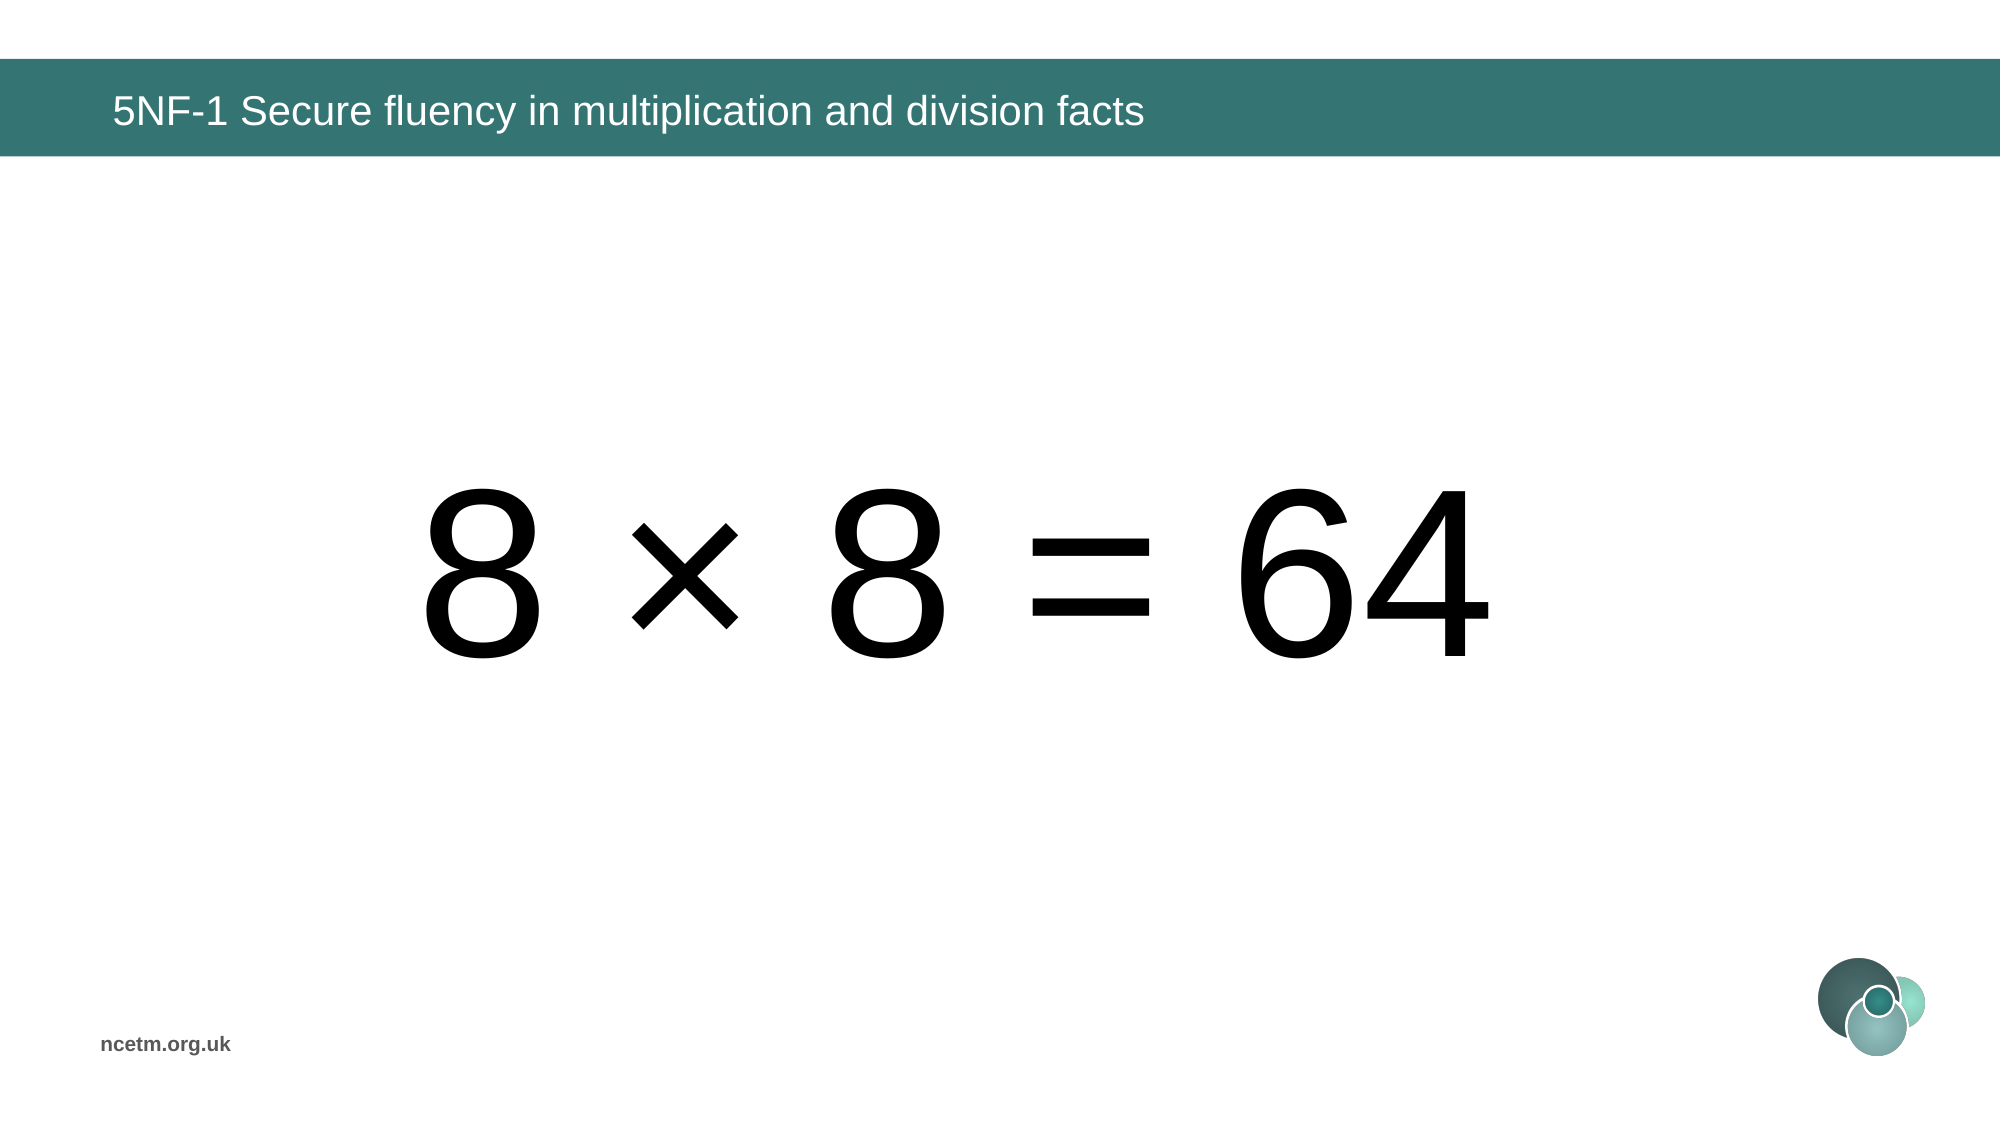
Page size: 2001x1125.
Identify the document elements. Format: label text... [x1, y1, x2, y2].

picture [1818, 958, 1925, 1056]
text_box 64 [1214, 409, 1511, 712]
text_box 8 × 8 = [401, 409, 1214, 712]
title 5NF-1 Secure fluency in multiplication and division facts [97, 76, 1945, 147]
